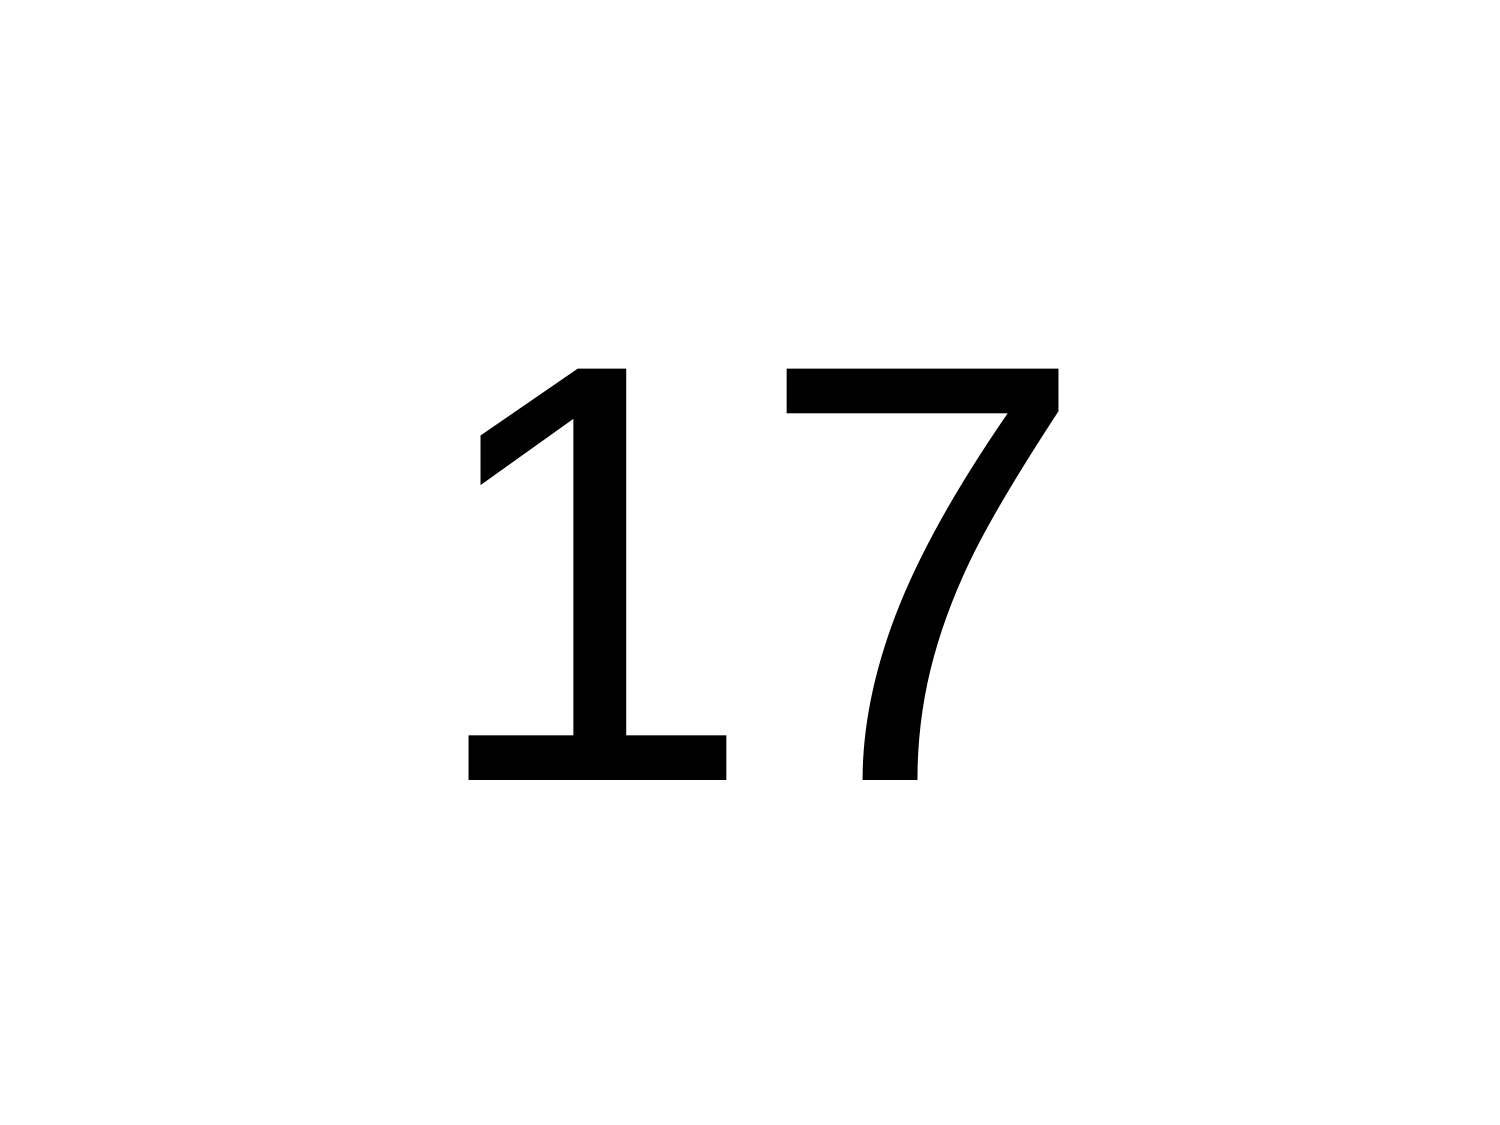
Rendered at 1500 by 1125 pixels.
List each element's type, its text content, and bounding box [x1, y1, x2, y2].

text_box 17 [199, 174, 1313, 908]
